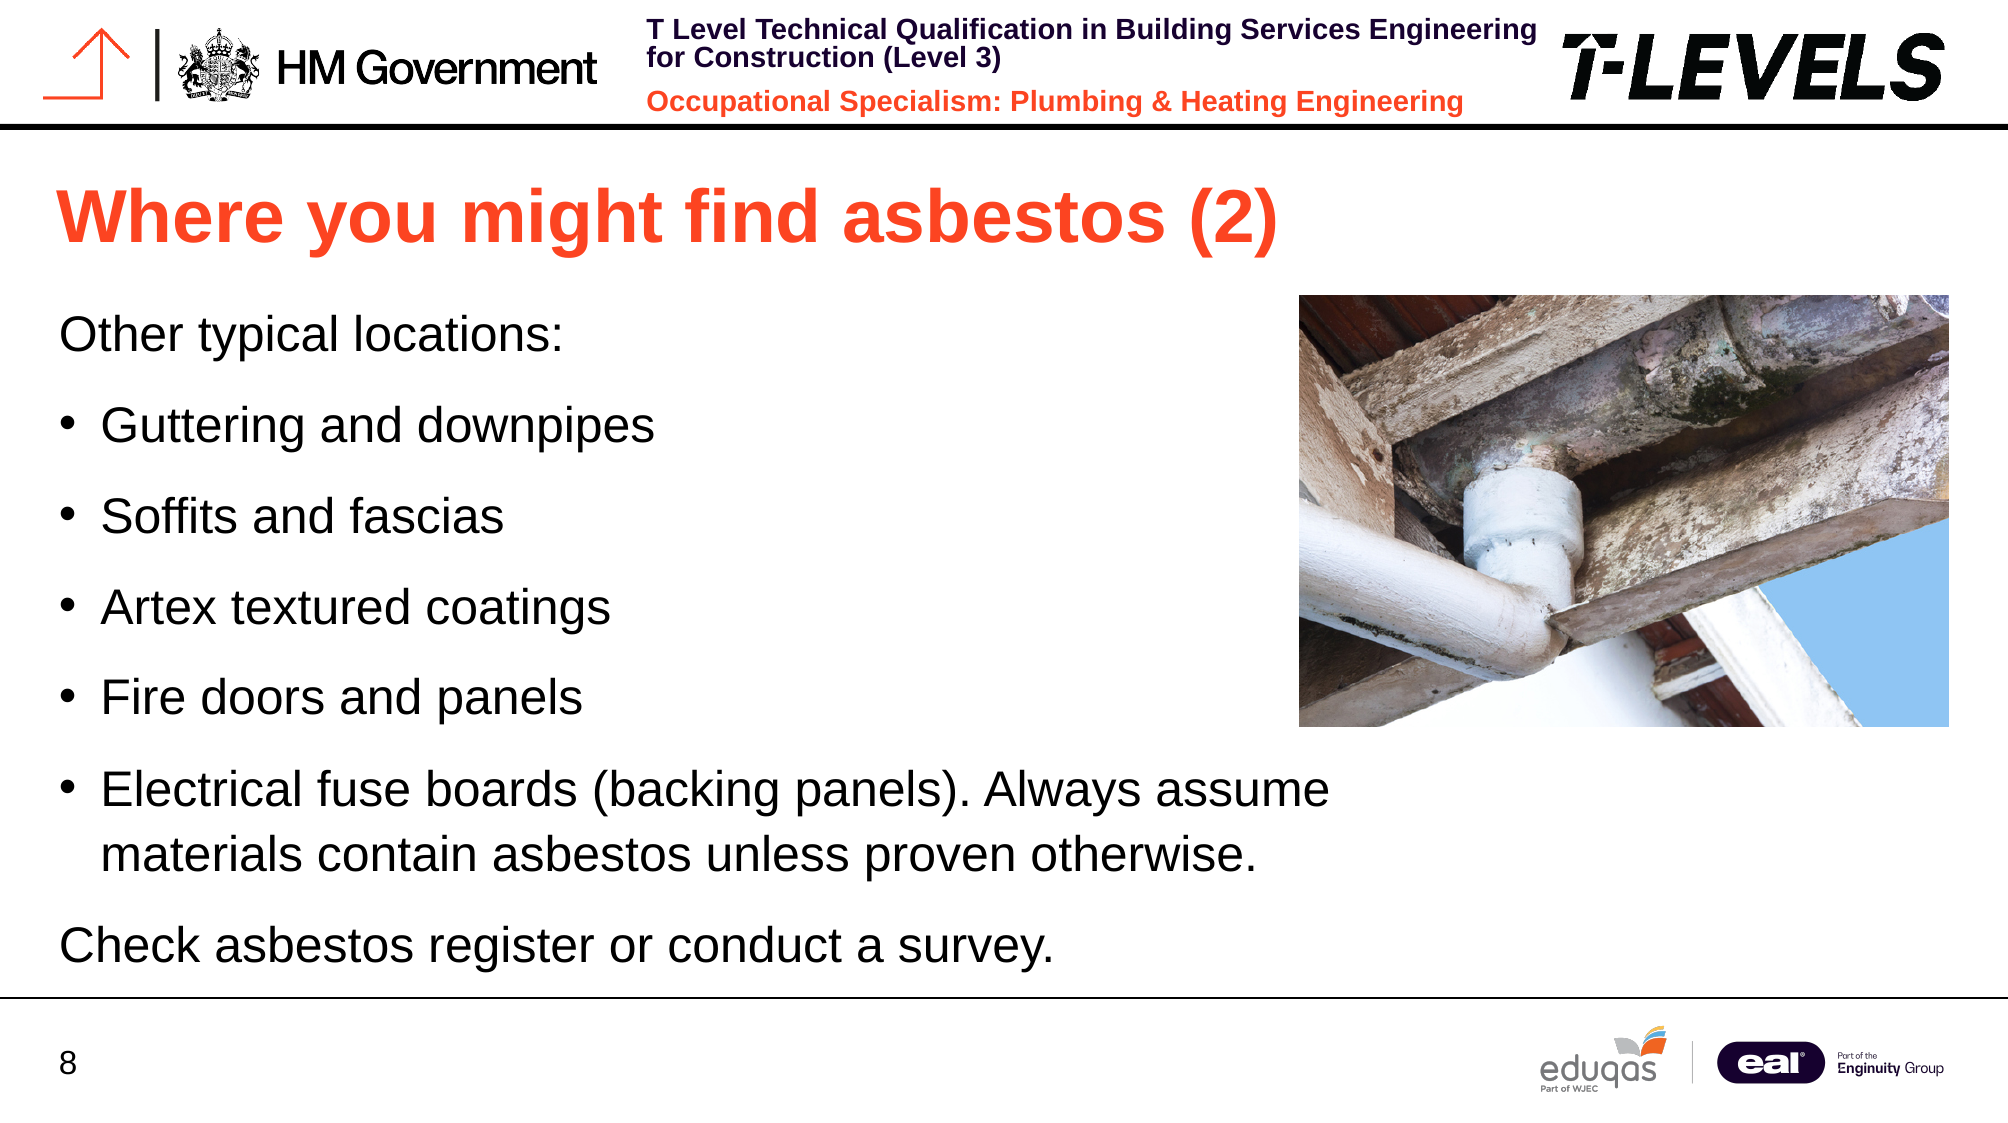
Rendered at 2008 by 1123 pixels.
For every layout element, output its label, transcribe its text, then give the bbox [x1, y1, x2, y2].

picture [1298, 294, 1949, 727]
picture [1543, 25, 1964, 108]
list Other typical locations: Guttering and downpipes Soffits and fascias Artex textured coatings Fire doors and panels Electrical fuse boards (backing panels). Always assume materials contain asbestos unless proven otherwise. Check asbestos register or conduct a survey. [59, 295, 1411, 975]
picture [1535, 1021, 1949, 1097]
title Where you might find asbestos (2) [41, 111, 1949, 314]
picture [38, 27, 136, 100]
picture [155, 28, 597, 102]
